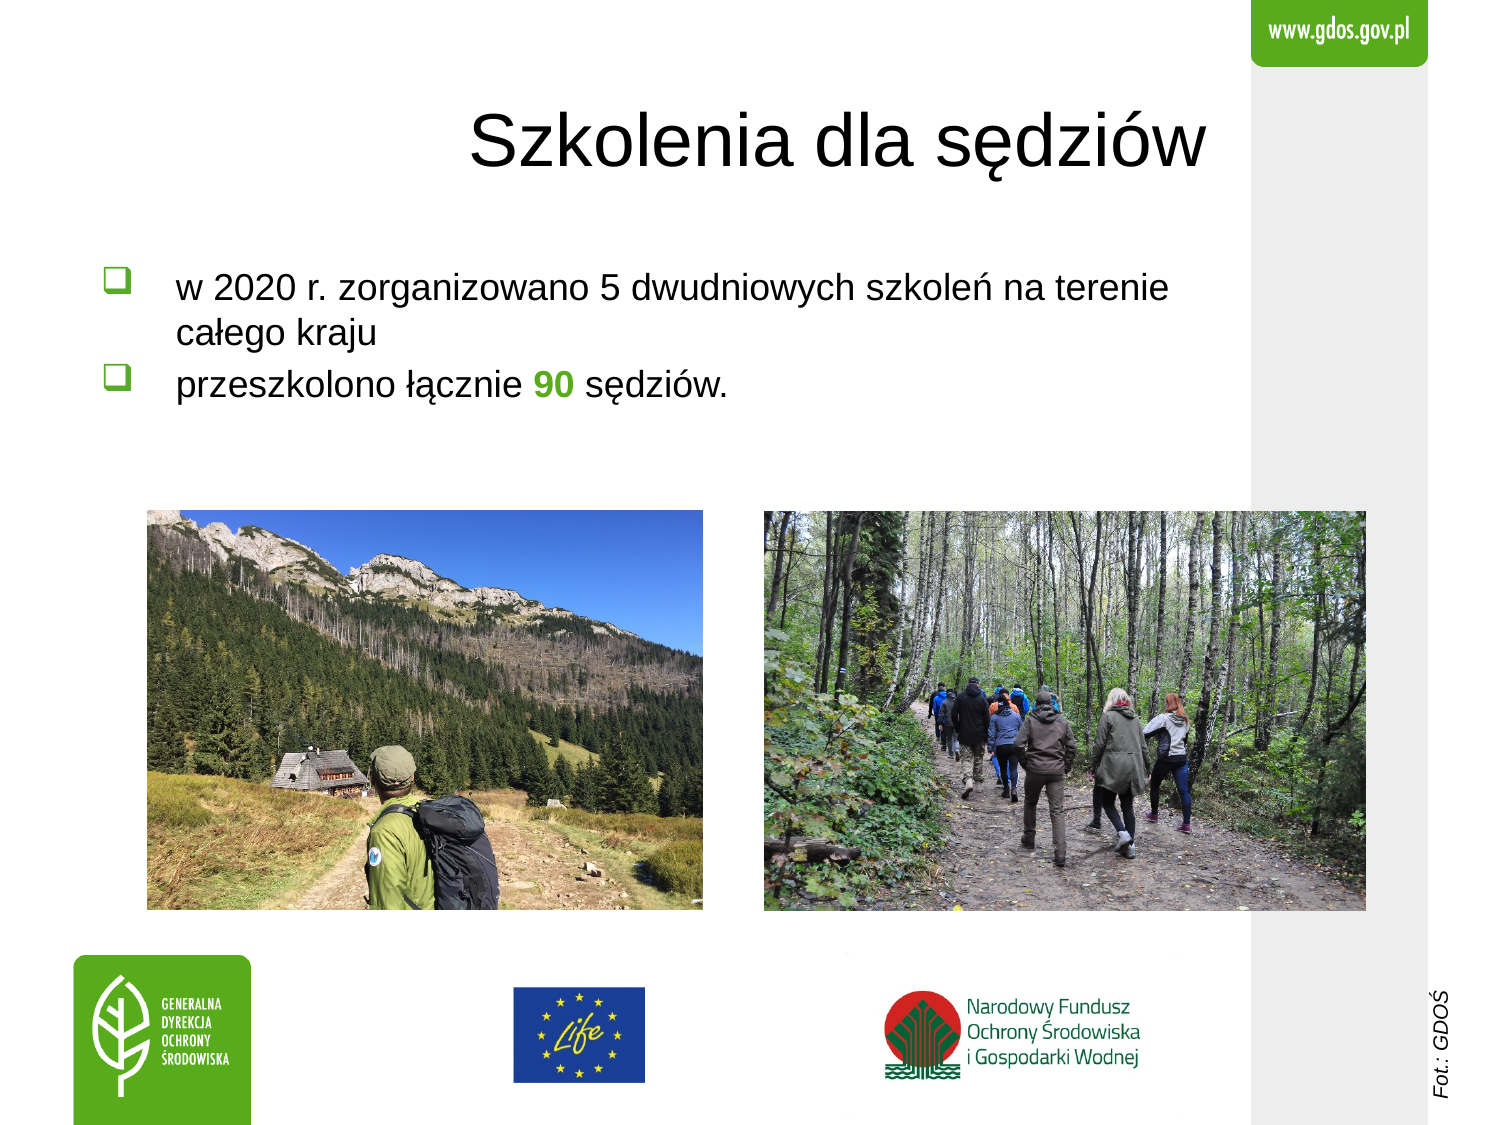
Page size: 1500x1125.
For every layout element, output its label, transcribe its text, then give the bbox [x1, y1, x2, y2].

picture [0, 0, 1500, 1125]
title Szkolenia dla sędziów [253, 42, 1223, 231]
text_box Fot.: GDOŚ [1419, 882, 1476, 1114]
text_box w 2020 r. zorganizowano 5 dwudniowych szkoleń na terenie całego kraju przeszkolono łącznie 90 sędziów. [85, 255, 1232, 883]
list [764, 511, 1366, 912]
